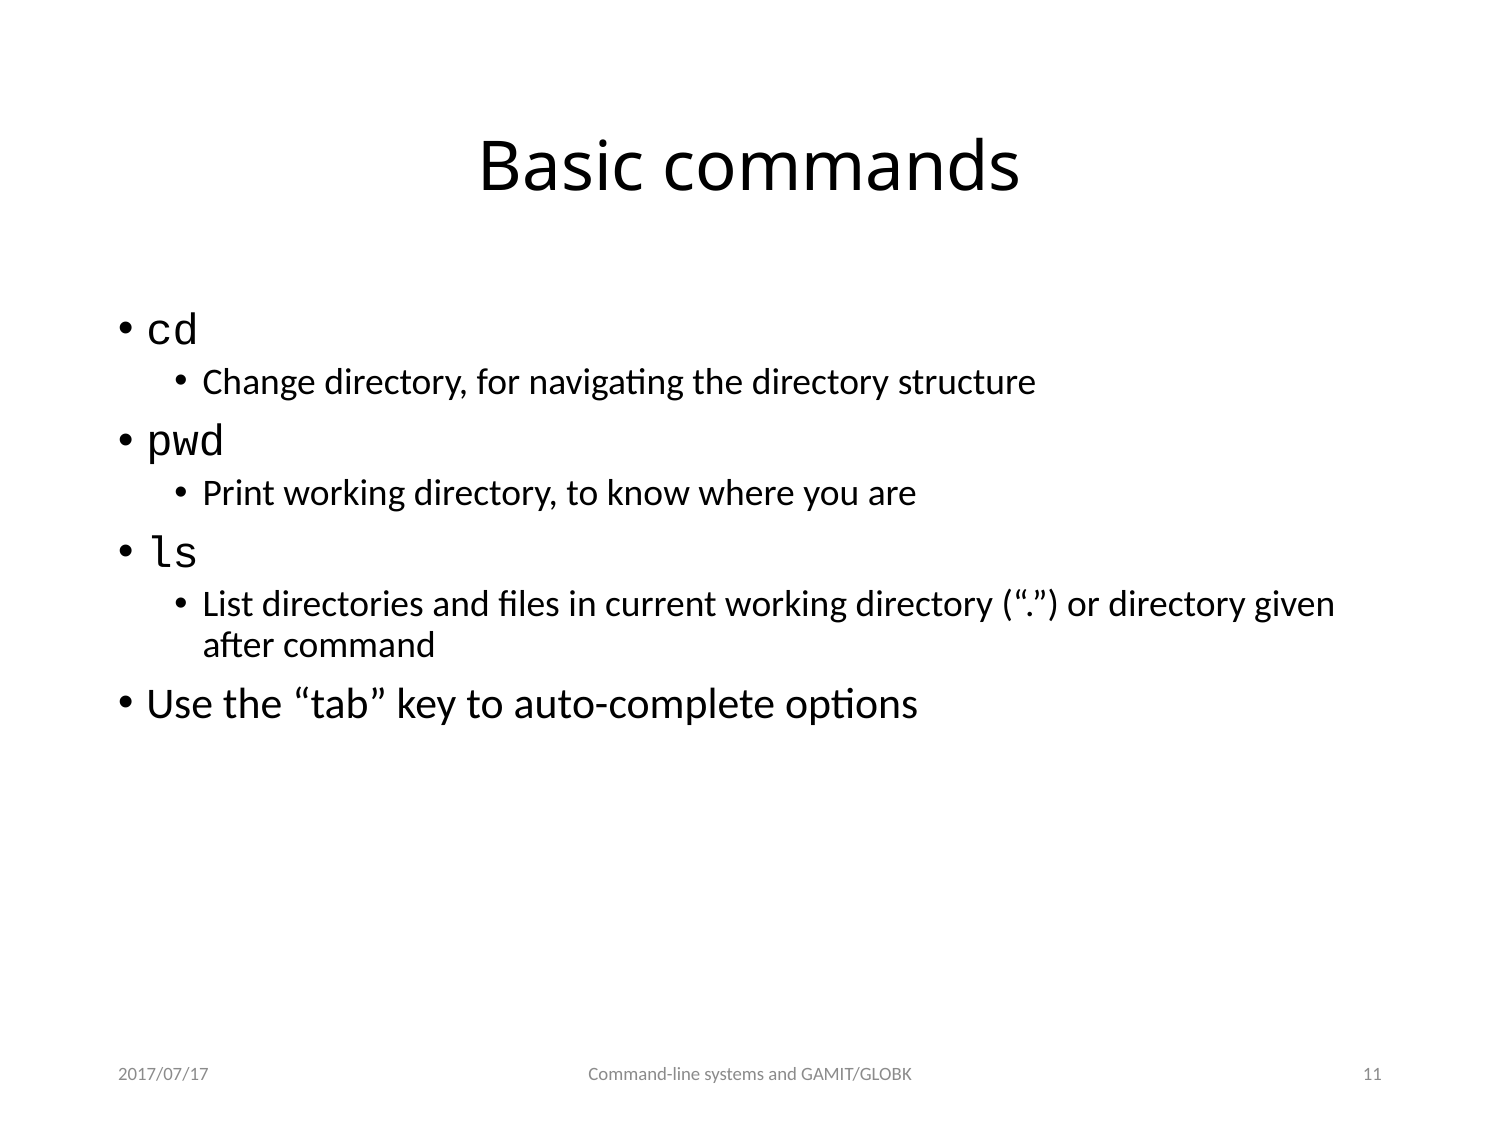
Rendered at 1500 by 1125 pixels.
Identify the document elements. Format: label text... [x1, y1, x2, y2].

list cd Change directory, for navigating the directory structure pwd Print working directory, to know where you are ls List directories and files in current working directory (“.”) or directory given after command Use the “tab” key to auto-complete options [103, 299, 1397, 1014]
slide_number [103, 1042, 441, 1103]
footer Command-line systems and GAMIT/GLOBK [496, 1042, 1004, 1103]
title Basic commands [103, 59, 1397, 278]
slide_number 10 [1059, 1042, 1397, 1103]
